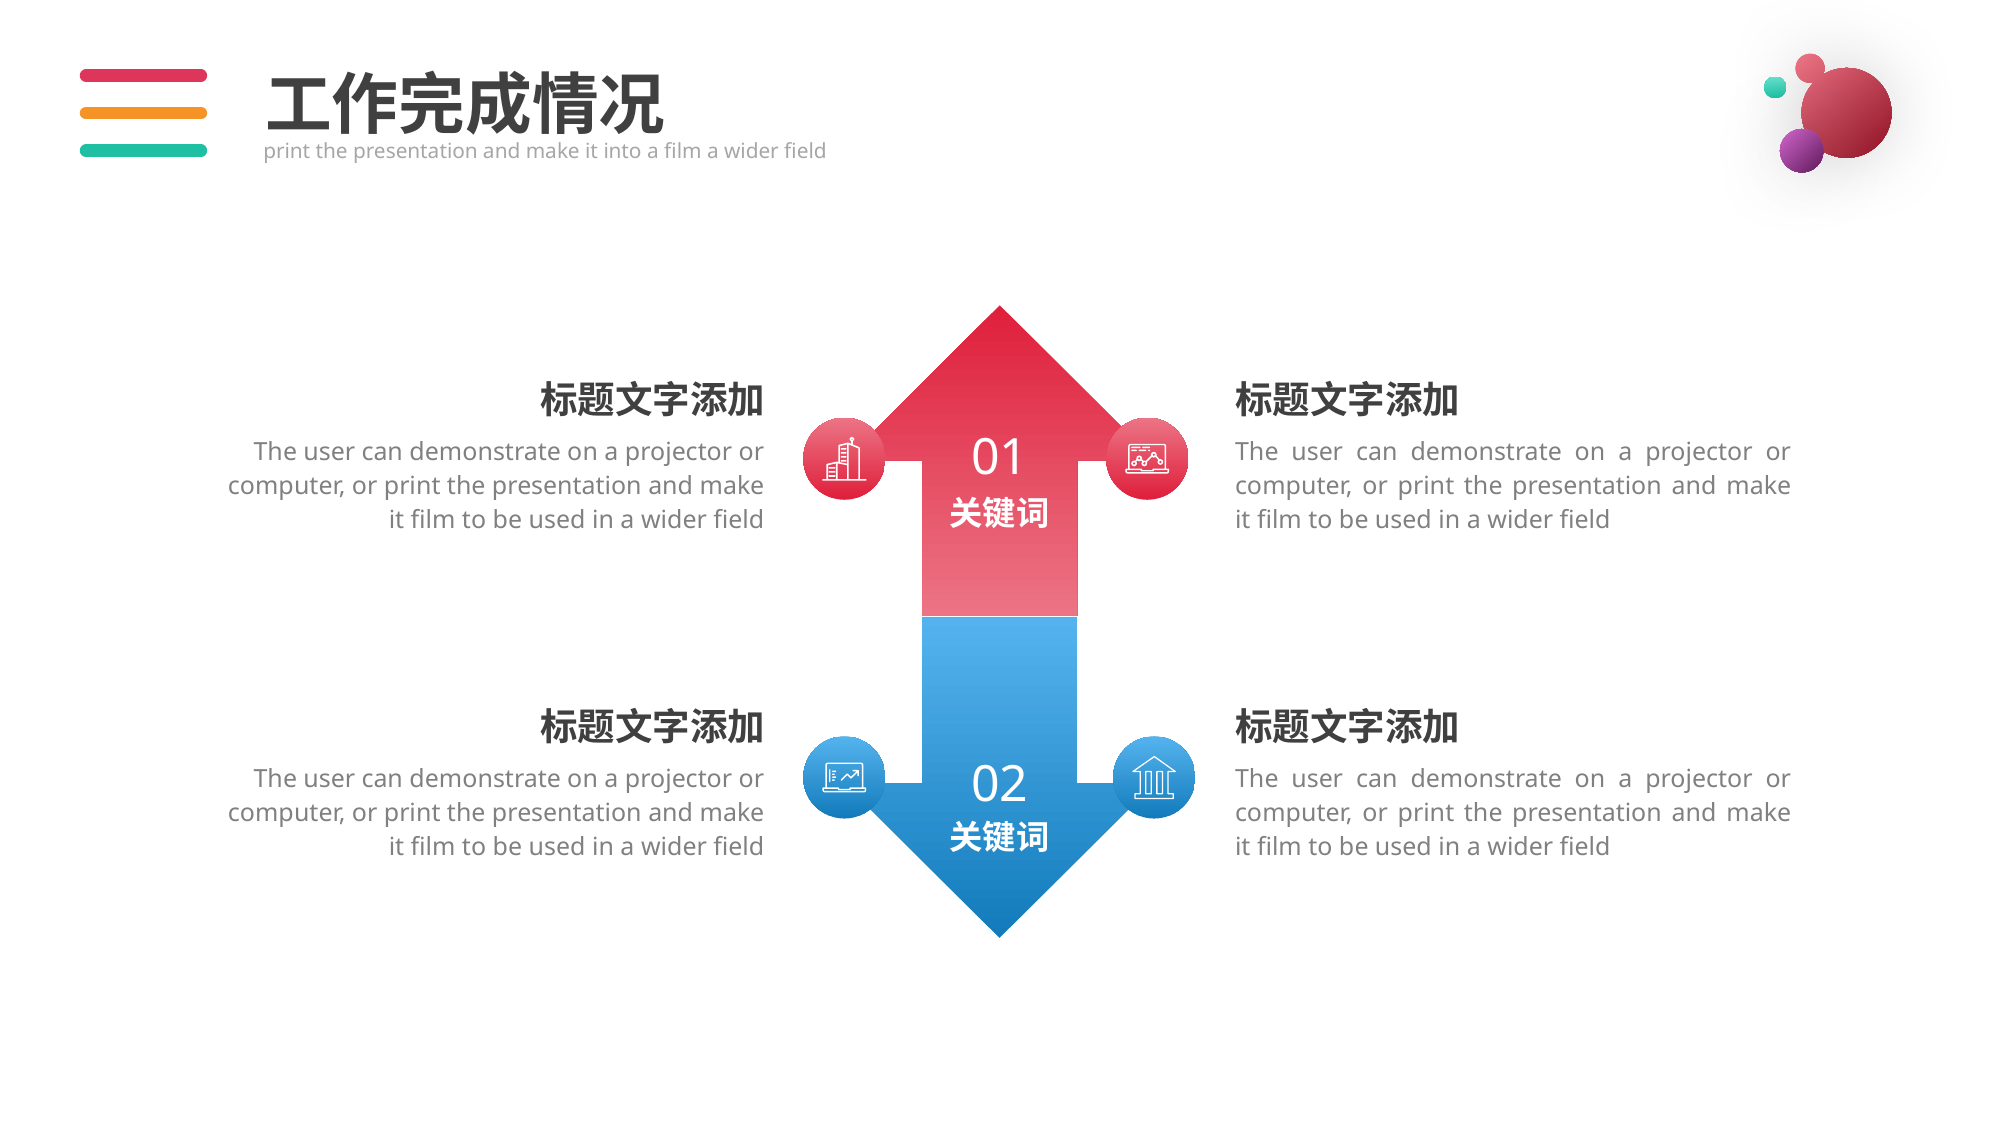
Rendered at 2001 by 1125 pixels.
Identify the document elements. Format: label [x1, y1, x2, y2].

text_box [193, 368, 780, 543]
text_box [248, 54, 899, 171]
text_box [803, 305, 1196, 938]
text_box [1220, 368, 1807, 543]
text_box [1764, 53, 1892, 173]
text_box [193, 695, 780, 870]
text_box [86, 75, 201, 151]
text_box [1220, 695, 1807, 870]
